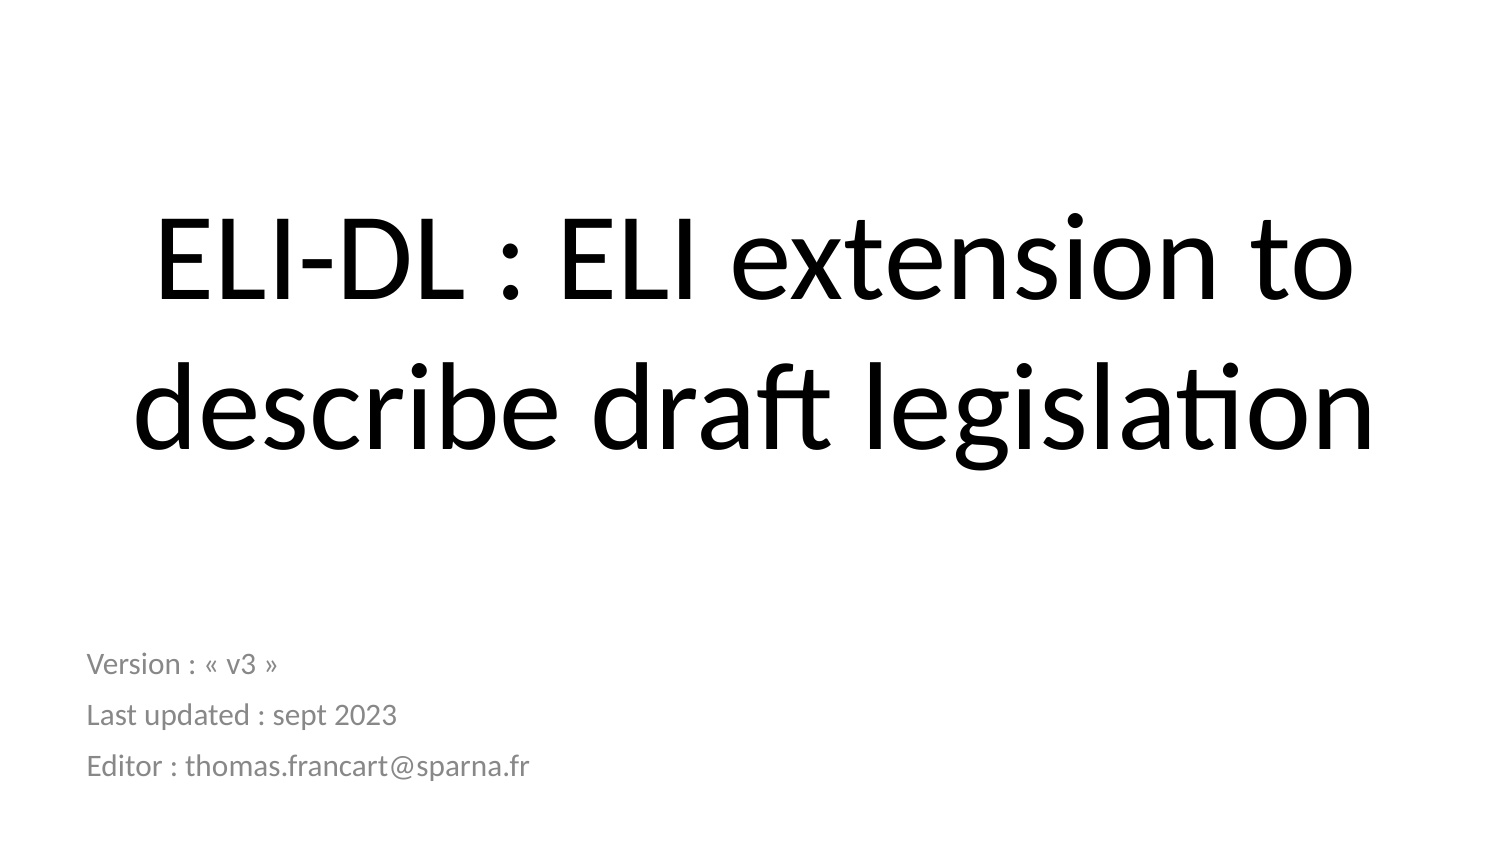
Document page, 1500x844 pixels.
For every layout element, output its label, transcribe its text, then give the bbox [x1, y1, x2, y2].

title ELI-DL : ELI extension to describe draft legislation [67, 58, 1444, 591]
subtitle Version : « v3 » Last updated : sept 2023 Editor : thomas.francart@sparna.fr [67, 636, 855, 805]
